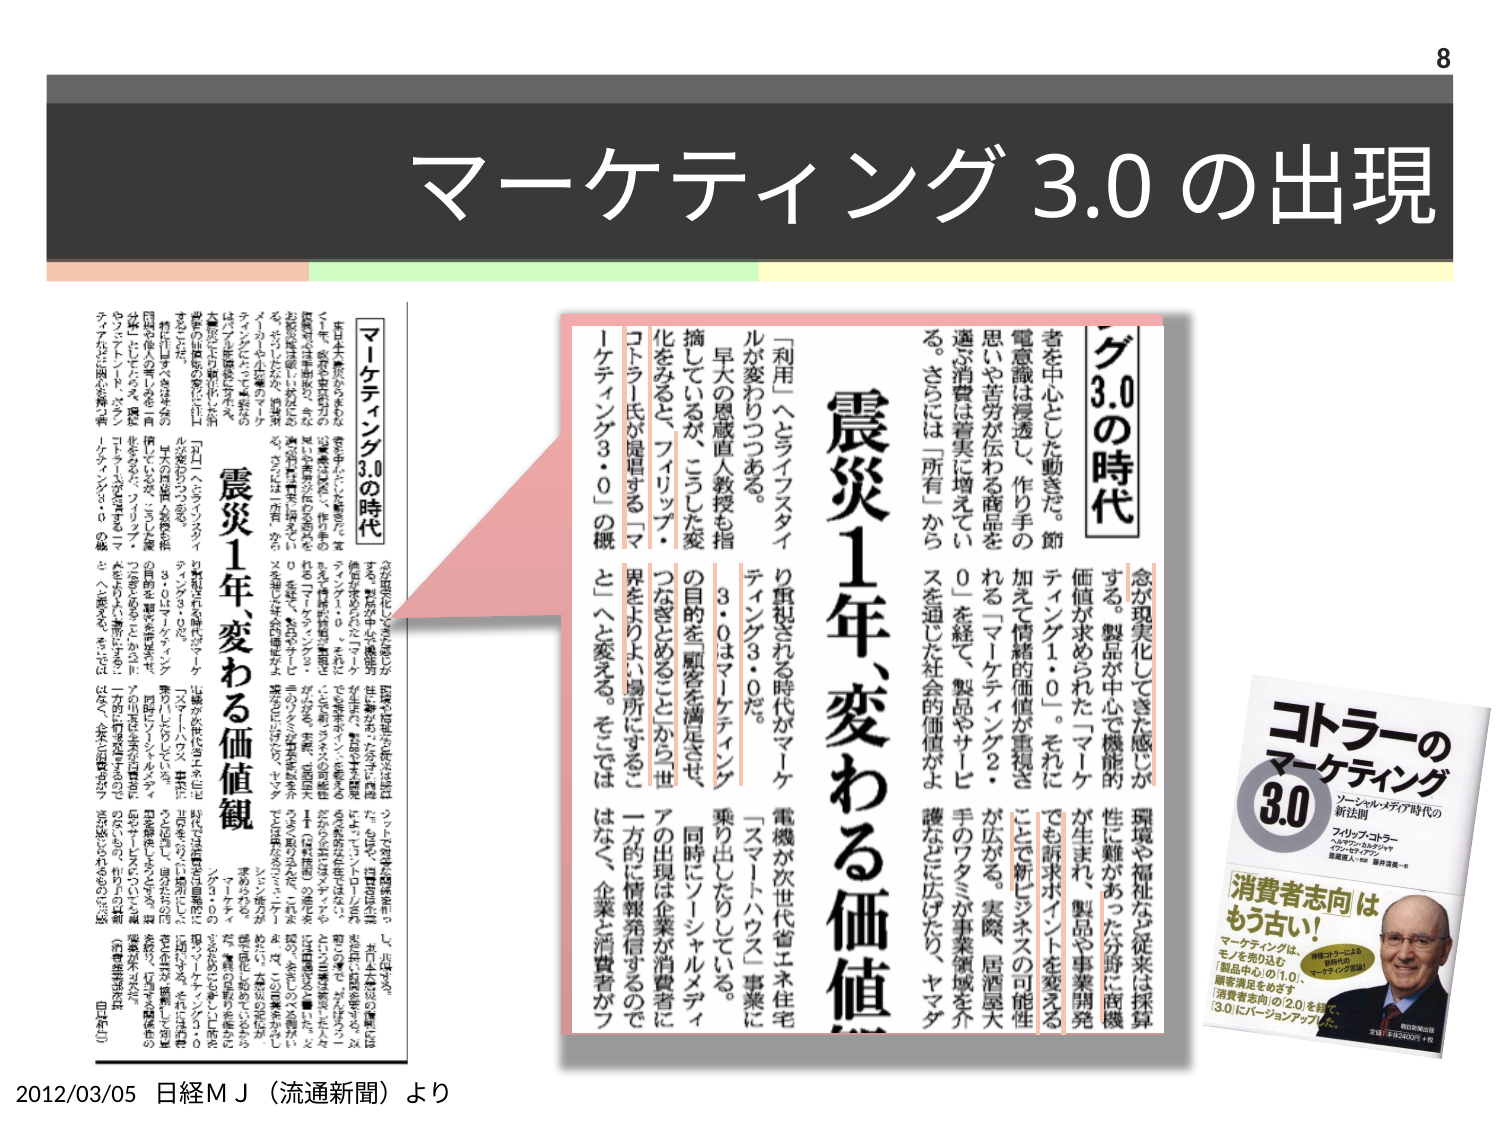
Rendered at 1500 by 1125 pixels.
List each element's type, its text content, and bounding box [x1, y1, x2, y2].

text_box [87, 302, 1164, 1067]
picture [1203, 675, 1491, 1058]
text_box 2012/03/05 日経ＭＪ（流通新聞）より [0, 1069, 469, 1115]
slide_number 8 [1362, 27, 1467, 87]
title マーケティング3.0の出現 [46, 103, 1454, 263]
